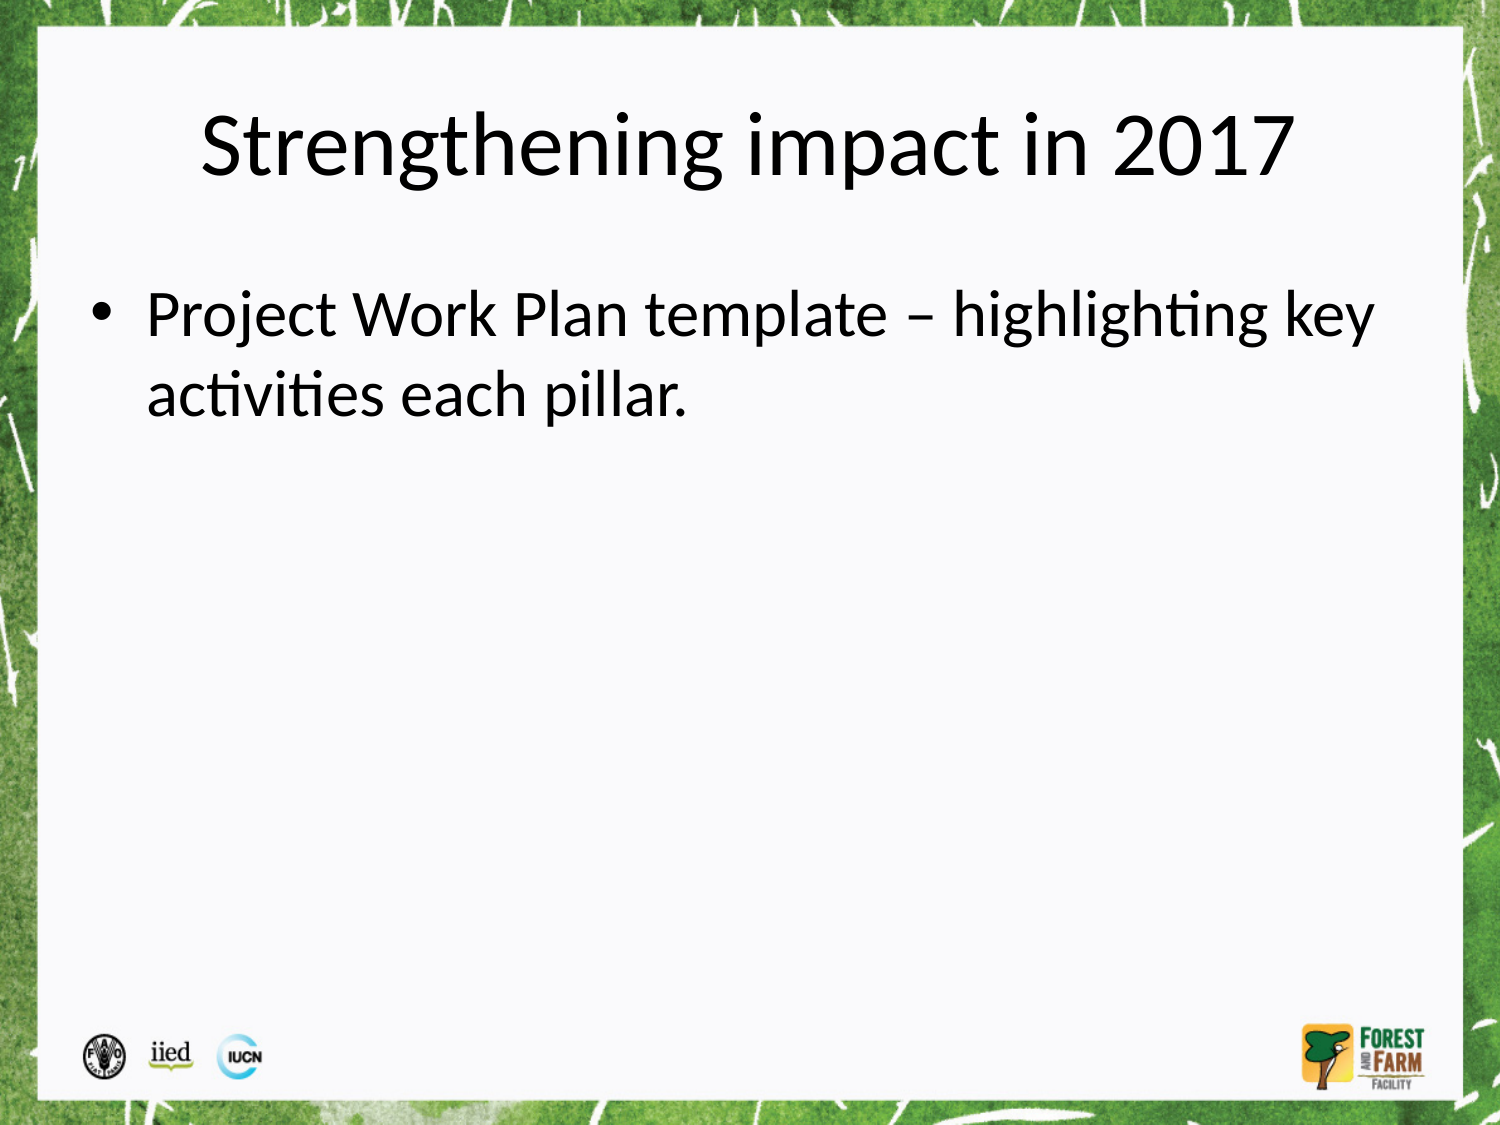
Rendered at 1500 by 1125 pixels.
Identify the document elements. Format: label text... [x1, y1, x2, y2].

list Project Work Plan template – highlighting key activities each pillar. [75, 262, 1425, 1005]
picture [0, 0, 1500, 1125]
title Strengthening impact in 2017 [75, 45, 1425, 233]
